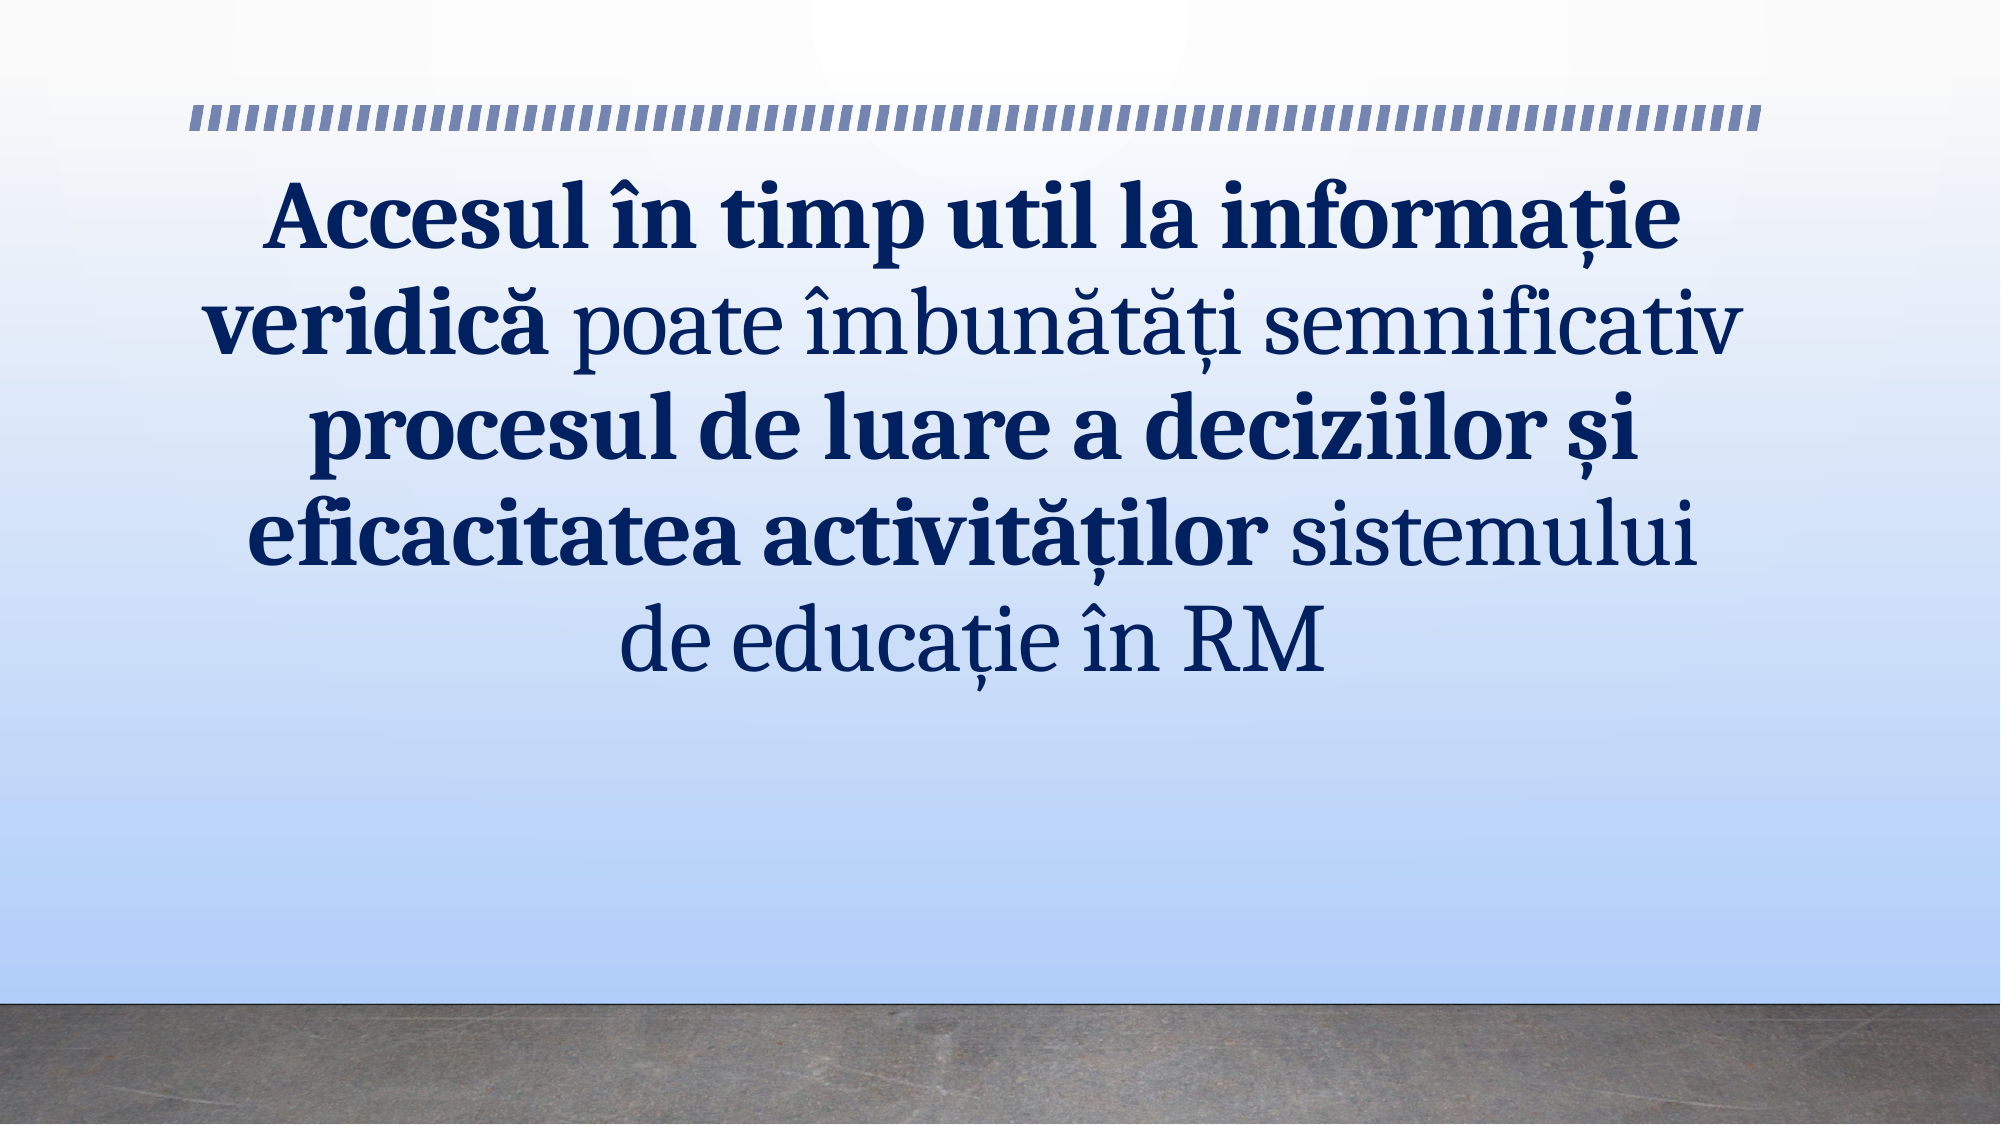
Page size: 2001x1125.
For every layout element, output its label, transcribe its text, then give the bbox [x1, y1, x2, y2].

picture [0, 1004, 2000, 1124]
title Accesul în timp util la informație veridică poate îmbunătăți semnificativ procesul de luare a deciziilor și eficacitatea activităților sistemului de educație în RM [185, 156, 1761, 716]
